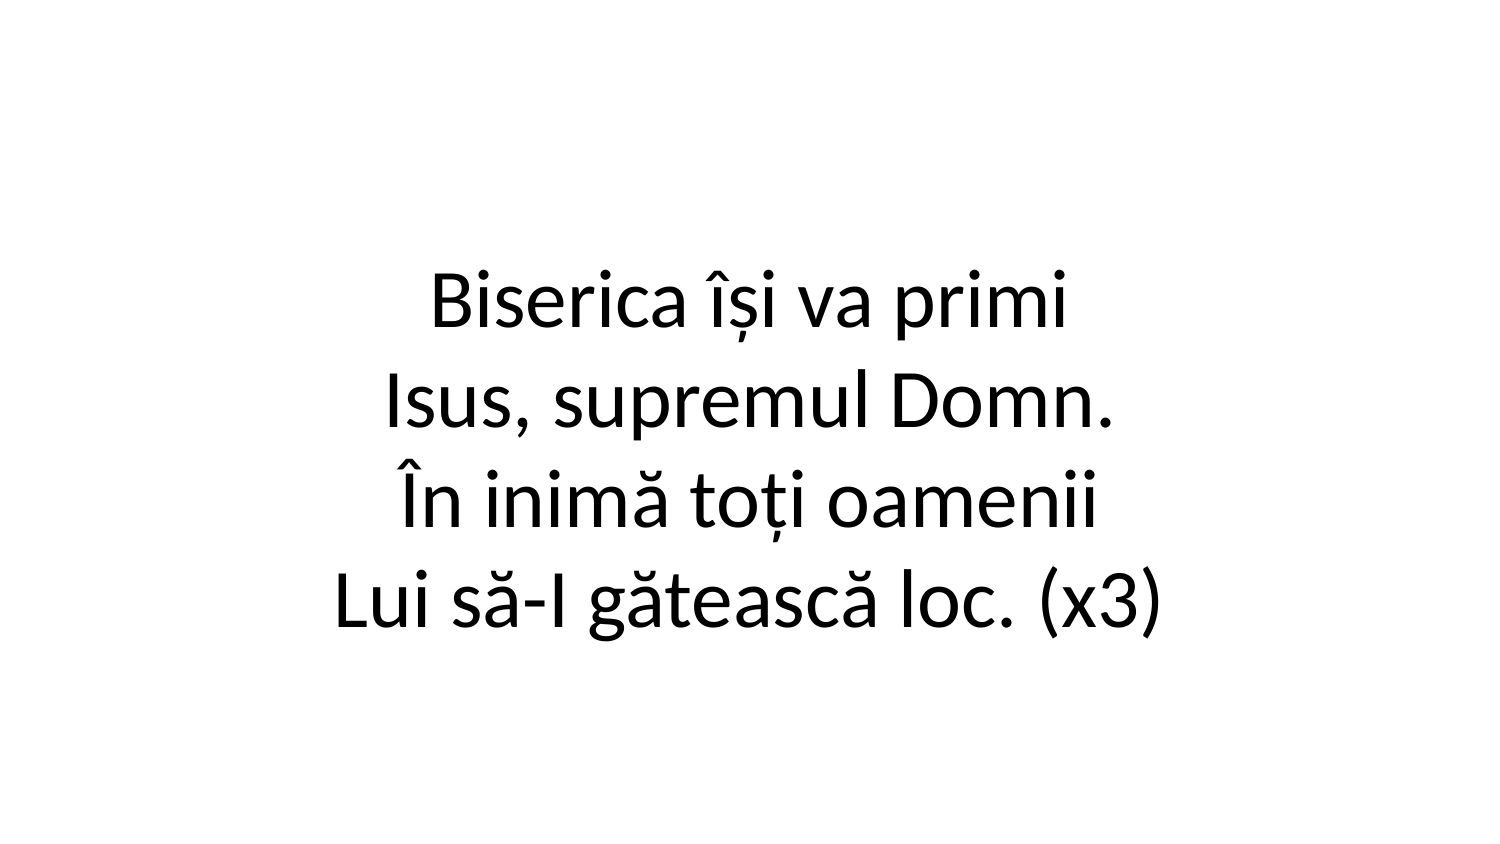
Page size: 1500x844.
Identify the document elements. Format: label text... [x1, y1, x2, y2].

text_box Biserica își va primi Isus, supremul Domn. În inimă toți oamenii Lui să-I gătească loc. (x3) [319, 192, 1181, 652]
